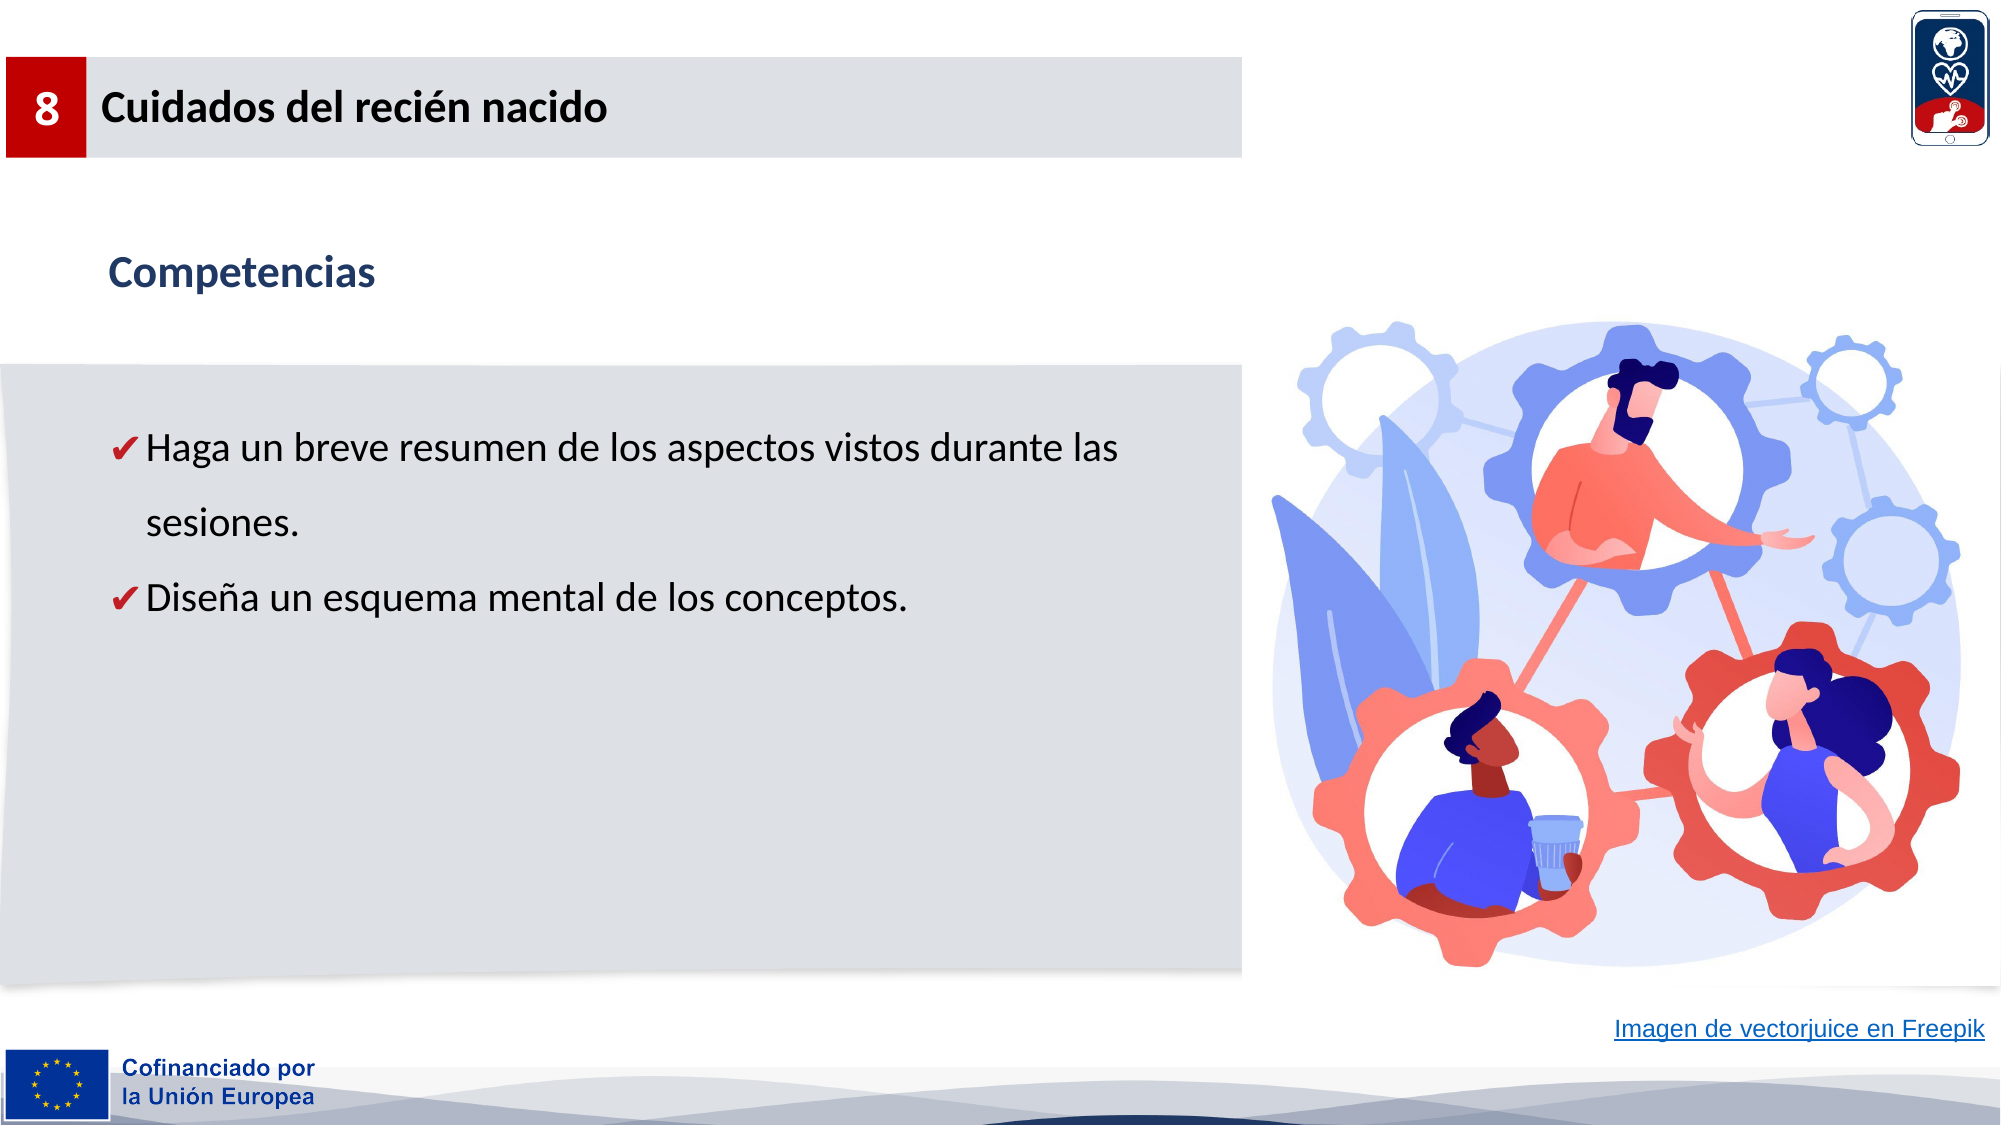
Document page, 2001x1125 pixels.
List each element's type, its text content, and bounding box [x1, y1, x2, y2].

text_box 8 [19, 71, 87, 142]
picture [0, 1044, 2001, 1125]
text_box Cuidados del recién nacido [87, 57, 1242, 158]
text_box Haga un breve resumen de los aspectos vistos durante las sesiones. Diseña un esquema mental de los conceptos. [93, 387, 1142, 984]
text_box [6, 56, 87, 158]
title Competencias [93, 221, 1819, 324]
text_box Imagen de vectorjuice en Freepik [561, 1005, 2000, 1051]
picture [1241, 301, 2000, 986]
picture [1911, 10, 1990, 146]
